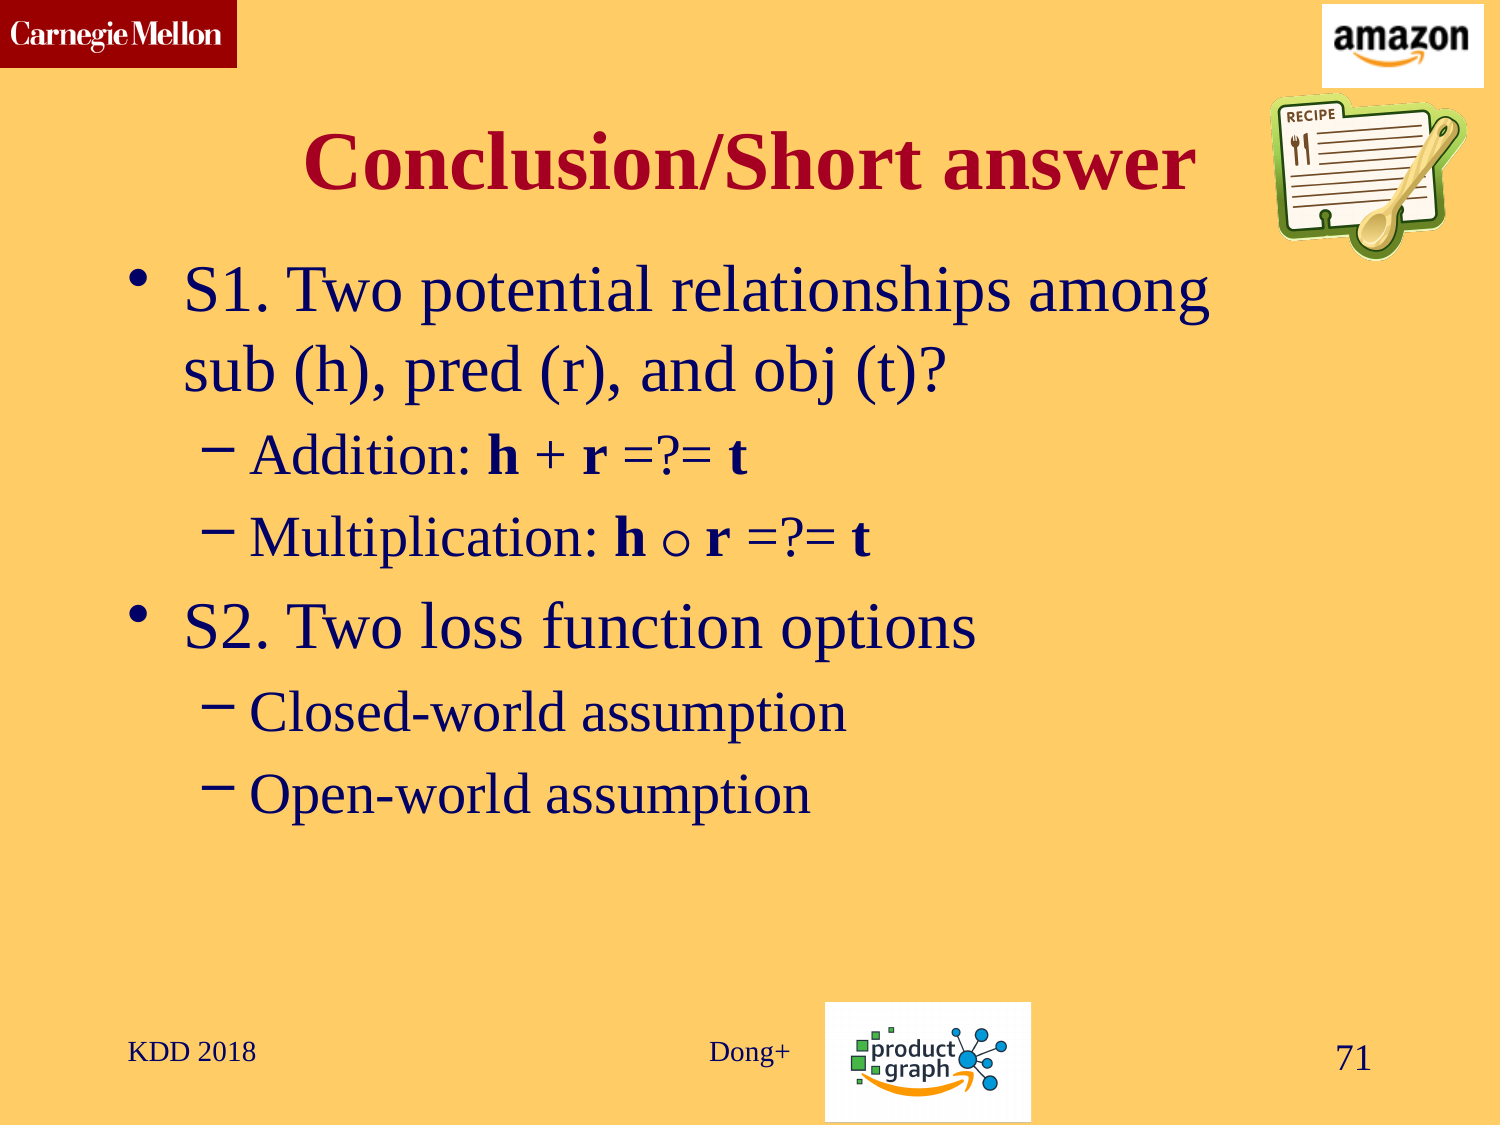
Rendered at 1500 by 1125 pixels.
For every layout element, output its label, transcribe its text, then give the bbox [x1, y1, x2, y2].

footer Dong+ [512, 1024, 988, 1101]
list S1. Two potential relationships among sub (h), pred (r), and obj (t)? Addition: h + r =?= t Multiplication: h ⚬ r =?= t S2. Two loss function options Closed-world assumption Open-world assumption [112, 237, 1428, 1001]
title Conclusion/Short answer [112, 99, 1265, 213]
picture [1322, 4, 1484, 88]
picture [0, 0, 237, 68]
picture [1270, 93, 1468, 261]
slide_number KDD 2018 [112, 1024, 426, 1101]
slide_number 71 [1074, 1024, 1388, 1101]
